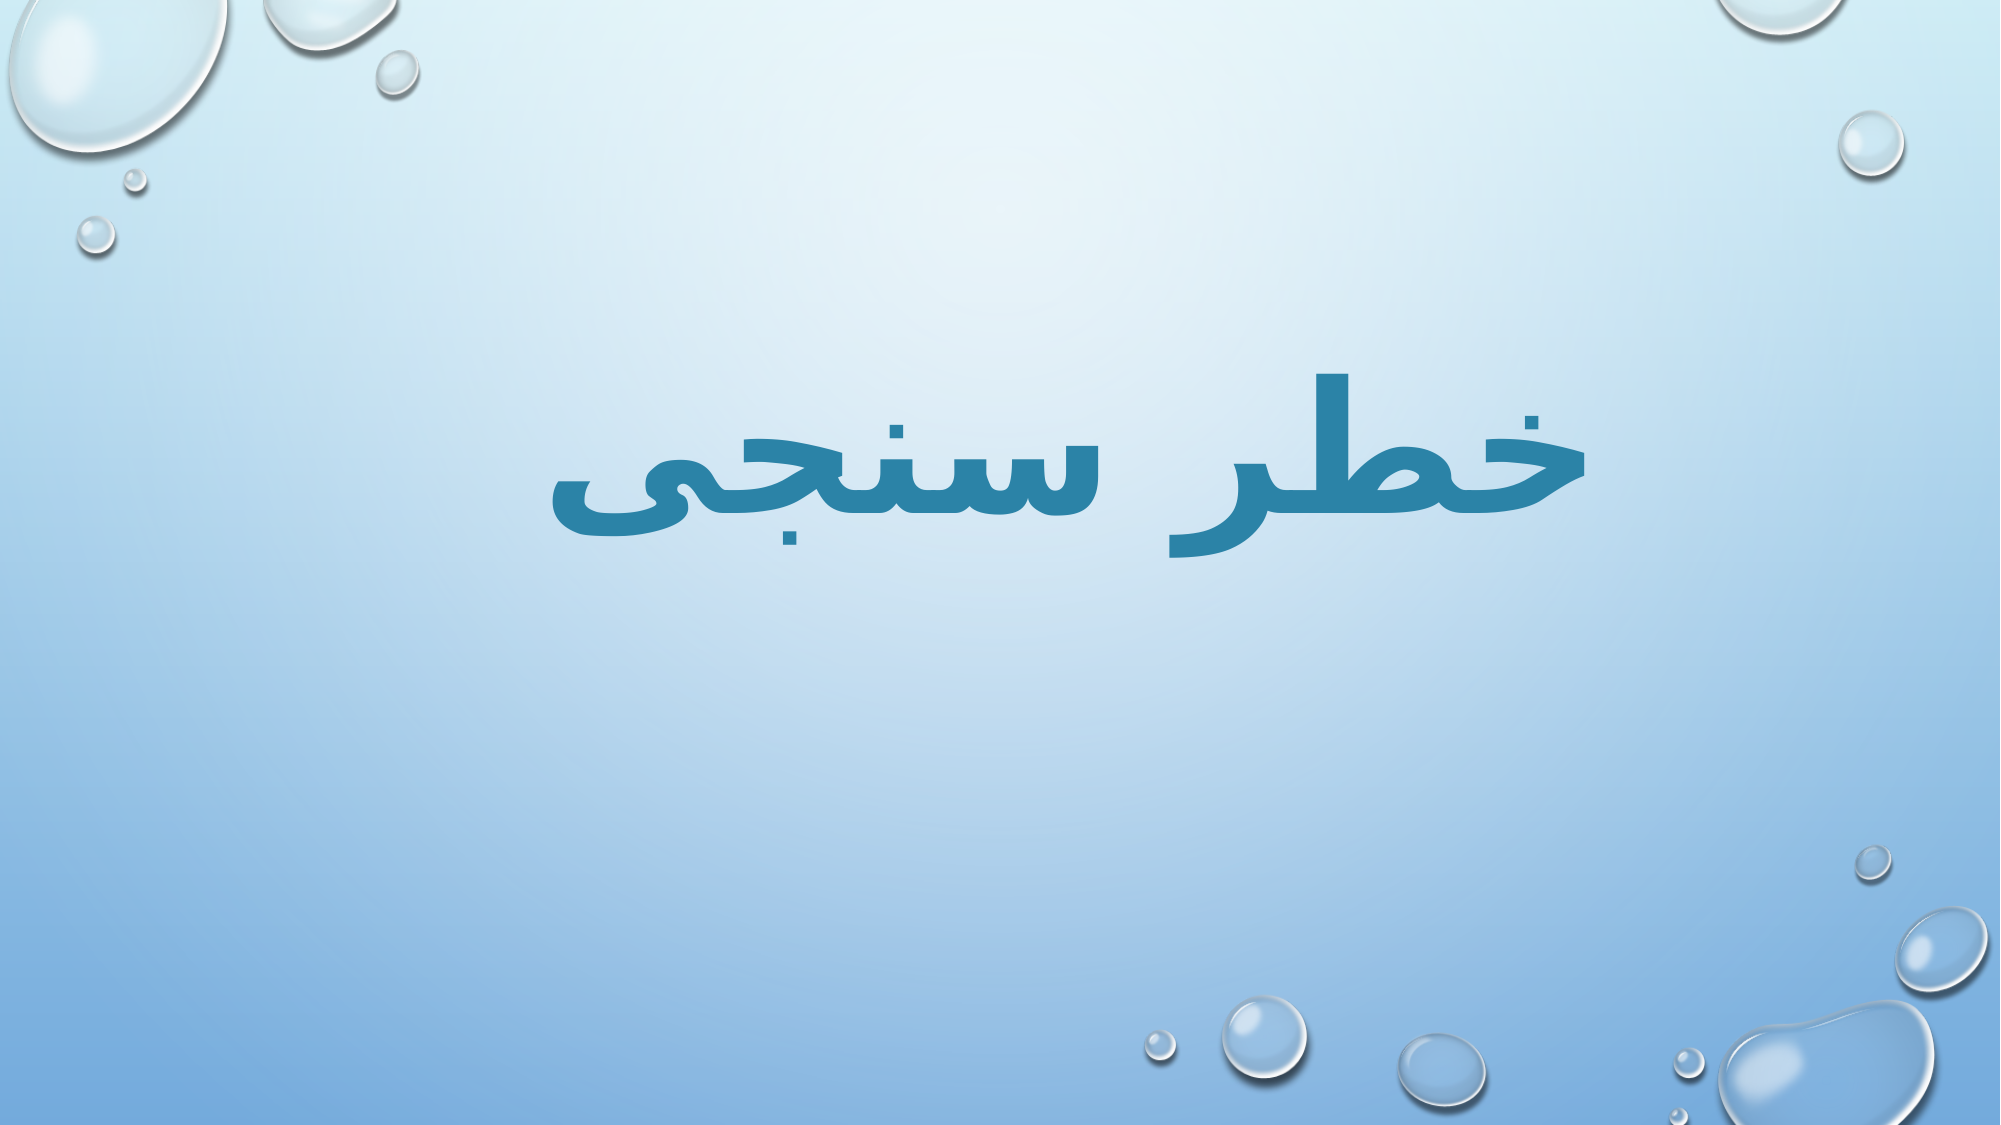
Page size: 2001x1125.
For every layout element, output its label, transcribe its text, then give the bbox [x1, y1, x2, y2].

title خطر سنجی [250, 310, 1894, 598]
picture [0, 0, 2000, 1125]
